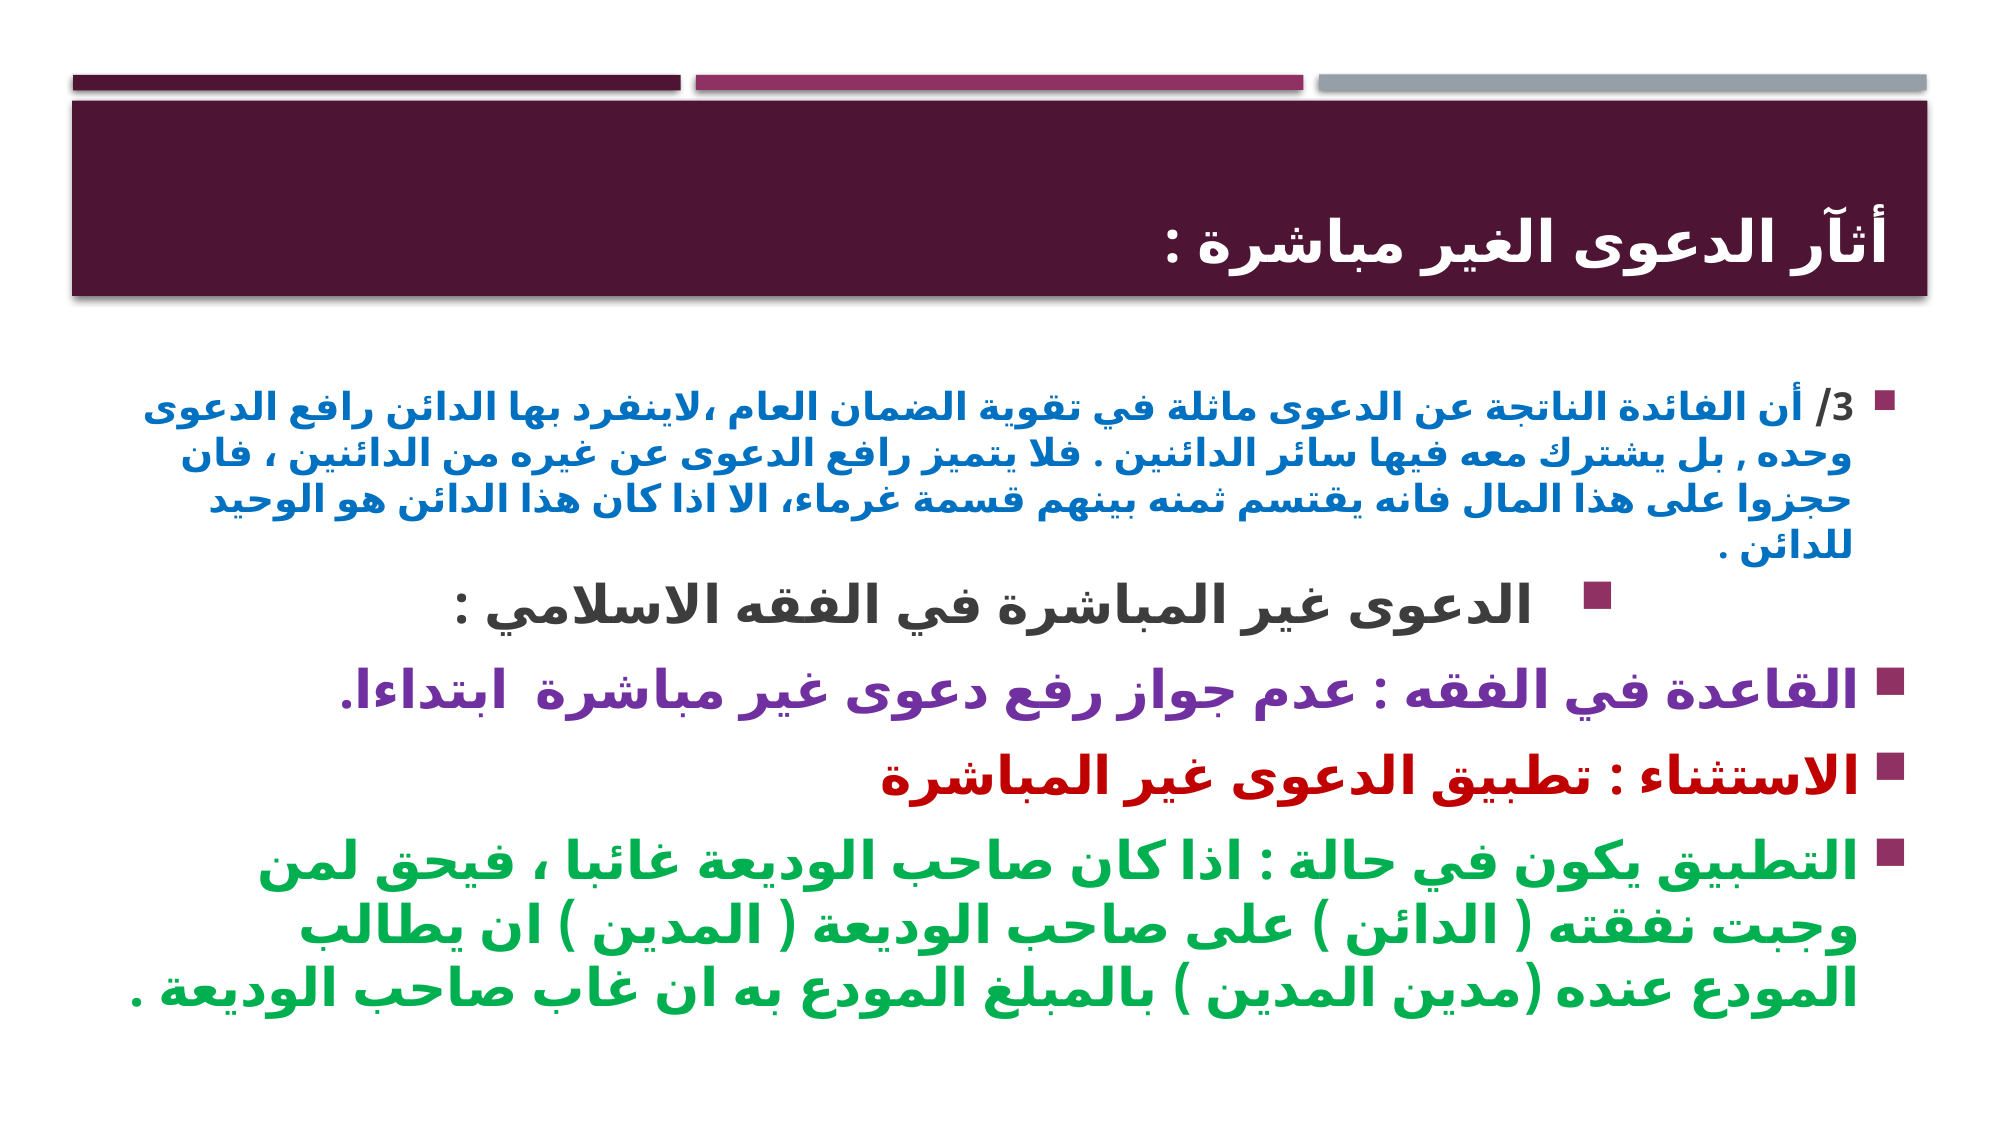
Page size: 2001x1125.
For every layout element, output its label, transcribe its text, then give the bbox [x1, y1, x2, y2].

title أثآر الدعوى الغير مباشرة : [95, 115, 1905, 282]
list 3/ أن الفائدة الناتجة عن الدعوى ماثلة في تقوية الضمان العام ،لاينفرد بها الدائن رافع الدعوى وحده , بل يشترك معه فيها سائر الدائنين . فلا يتميز رافع الدعوى عن غيره من الدائنين ، فان حجزوا على هذا المال فانه يقتسم ثمنه بينهم قسمة غرماء، الا اذا كان هذا الدائن هو الوحيد للدائن . [95, 312, 1905, 575]
text_box الدعوى غير المباشرة في الفقه الاسلامي : القاعدة في الفقه : عدم جواز رفع دعوى غير مباشرة ابتداءا. الاستثناء : تطبيق الدعوى غير المباشرة التطبيق يكون في حالة : اذا كان صاحب الوديعة غائبا ، فيحق لمن وجبت نفقته ( الدائن ) على صاحب الوديعة ( المدين ) ان يطالب المودع عنده (مدين المدين ) بالمبلغ المودع به ان غاب صاحب الوديعة . [112, 549, 1922, 1038]
